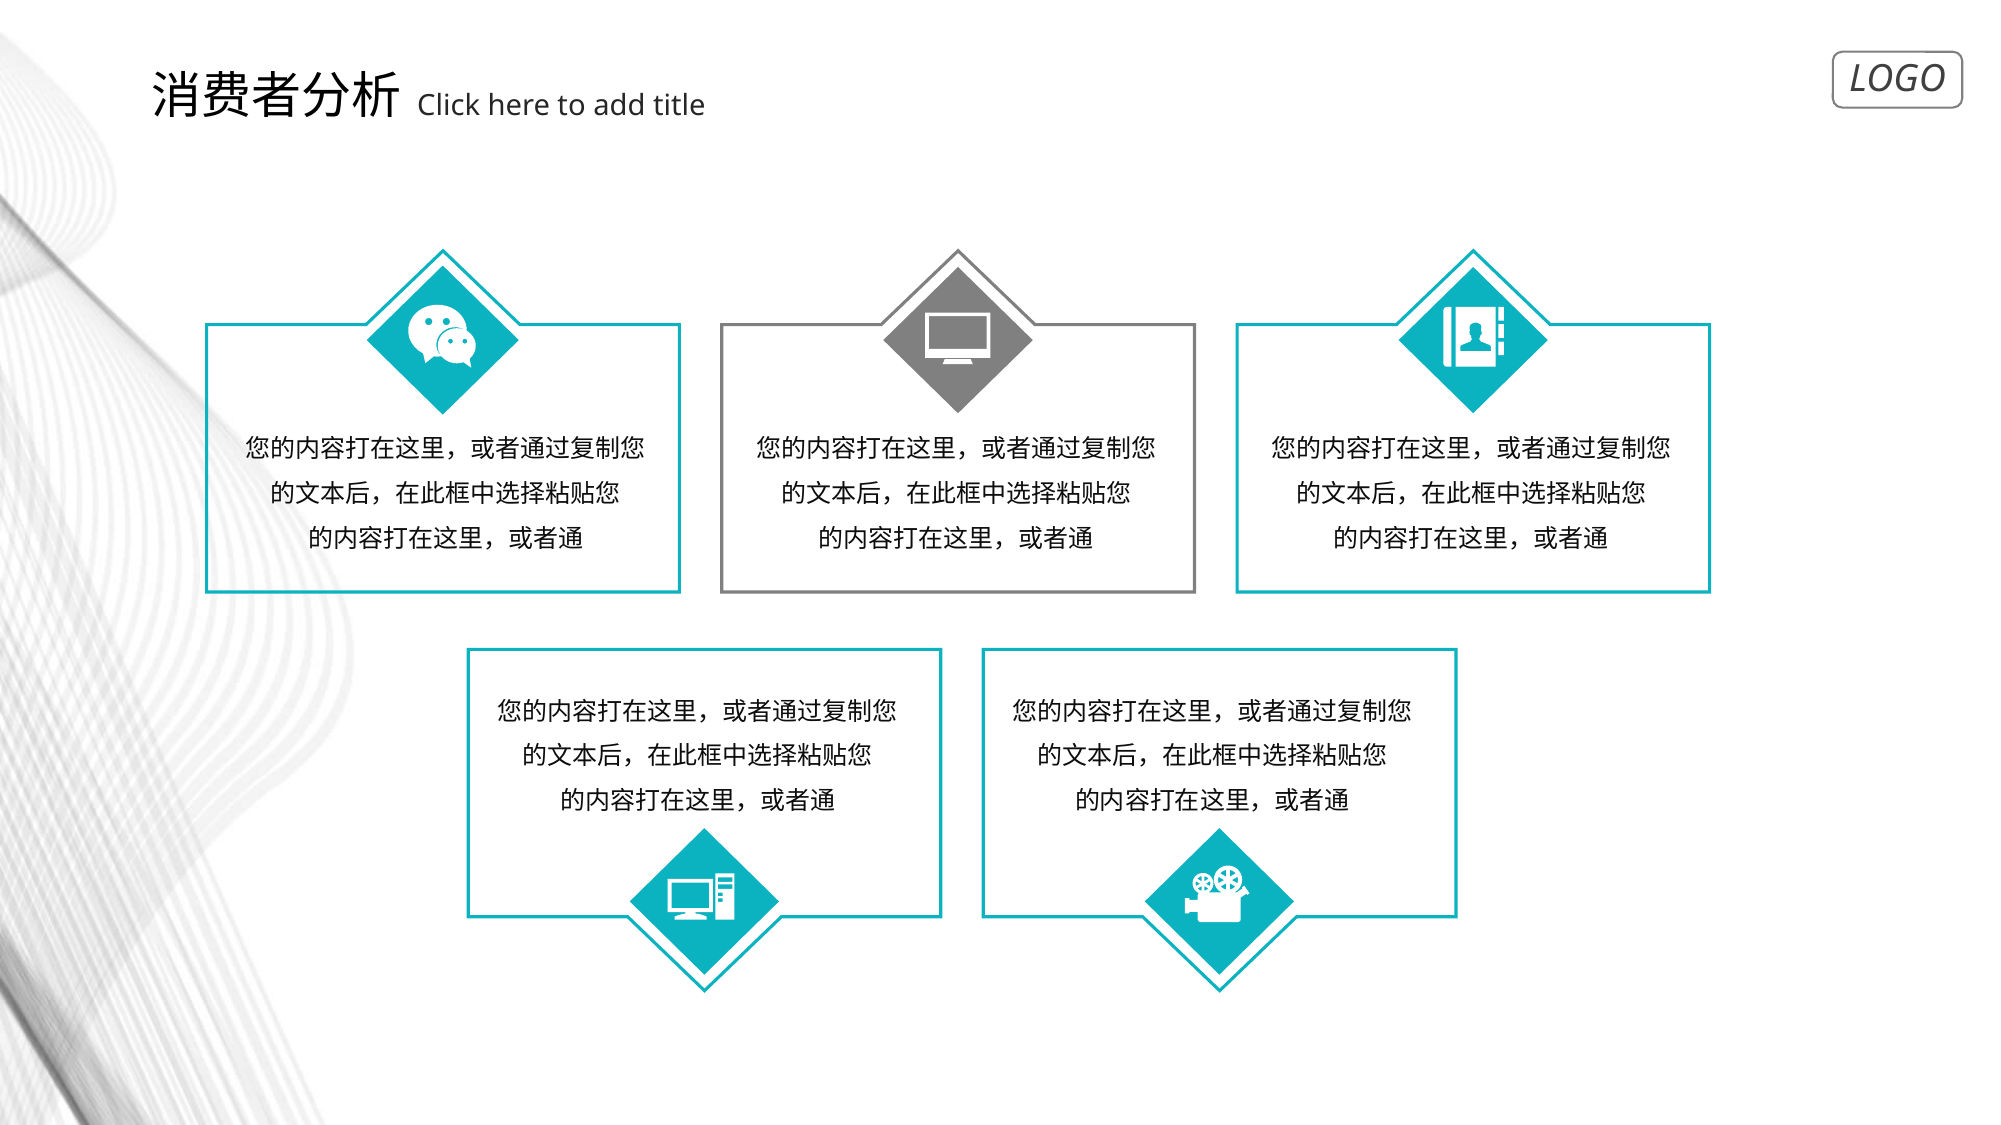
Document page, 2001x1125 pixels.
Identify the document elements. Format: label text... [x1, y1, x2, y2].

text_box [983, 649, 1457, 991]
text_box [206, 250, 680, 592]
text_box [468, 649, 941, 991]
picture [0, 0, 2000, 1125]
text_box Click here to add title [402, 72, 779, 129]
text_box 消费者分析 [31, 55, 417, 131]
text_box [1237, 250, 1710, 592]
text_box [721, 250, 1195, 592]
